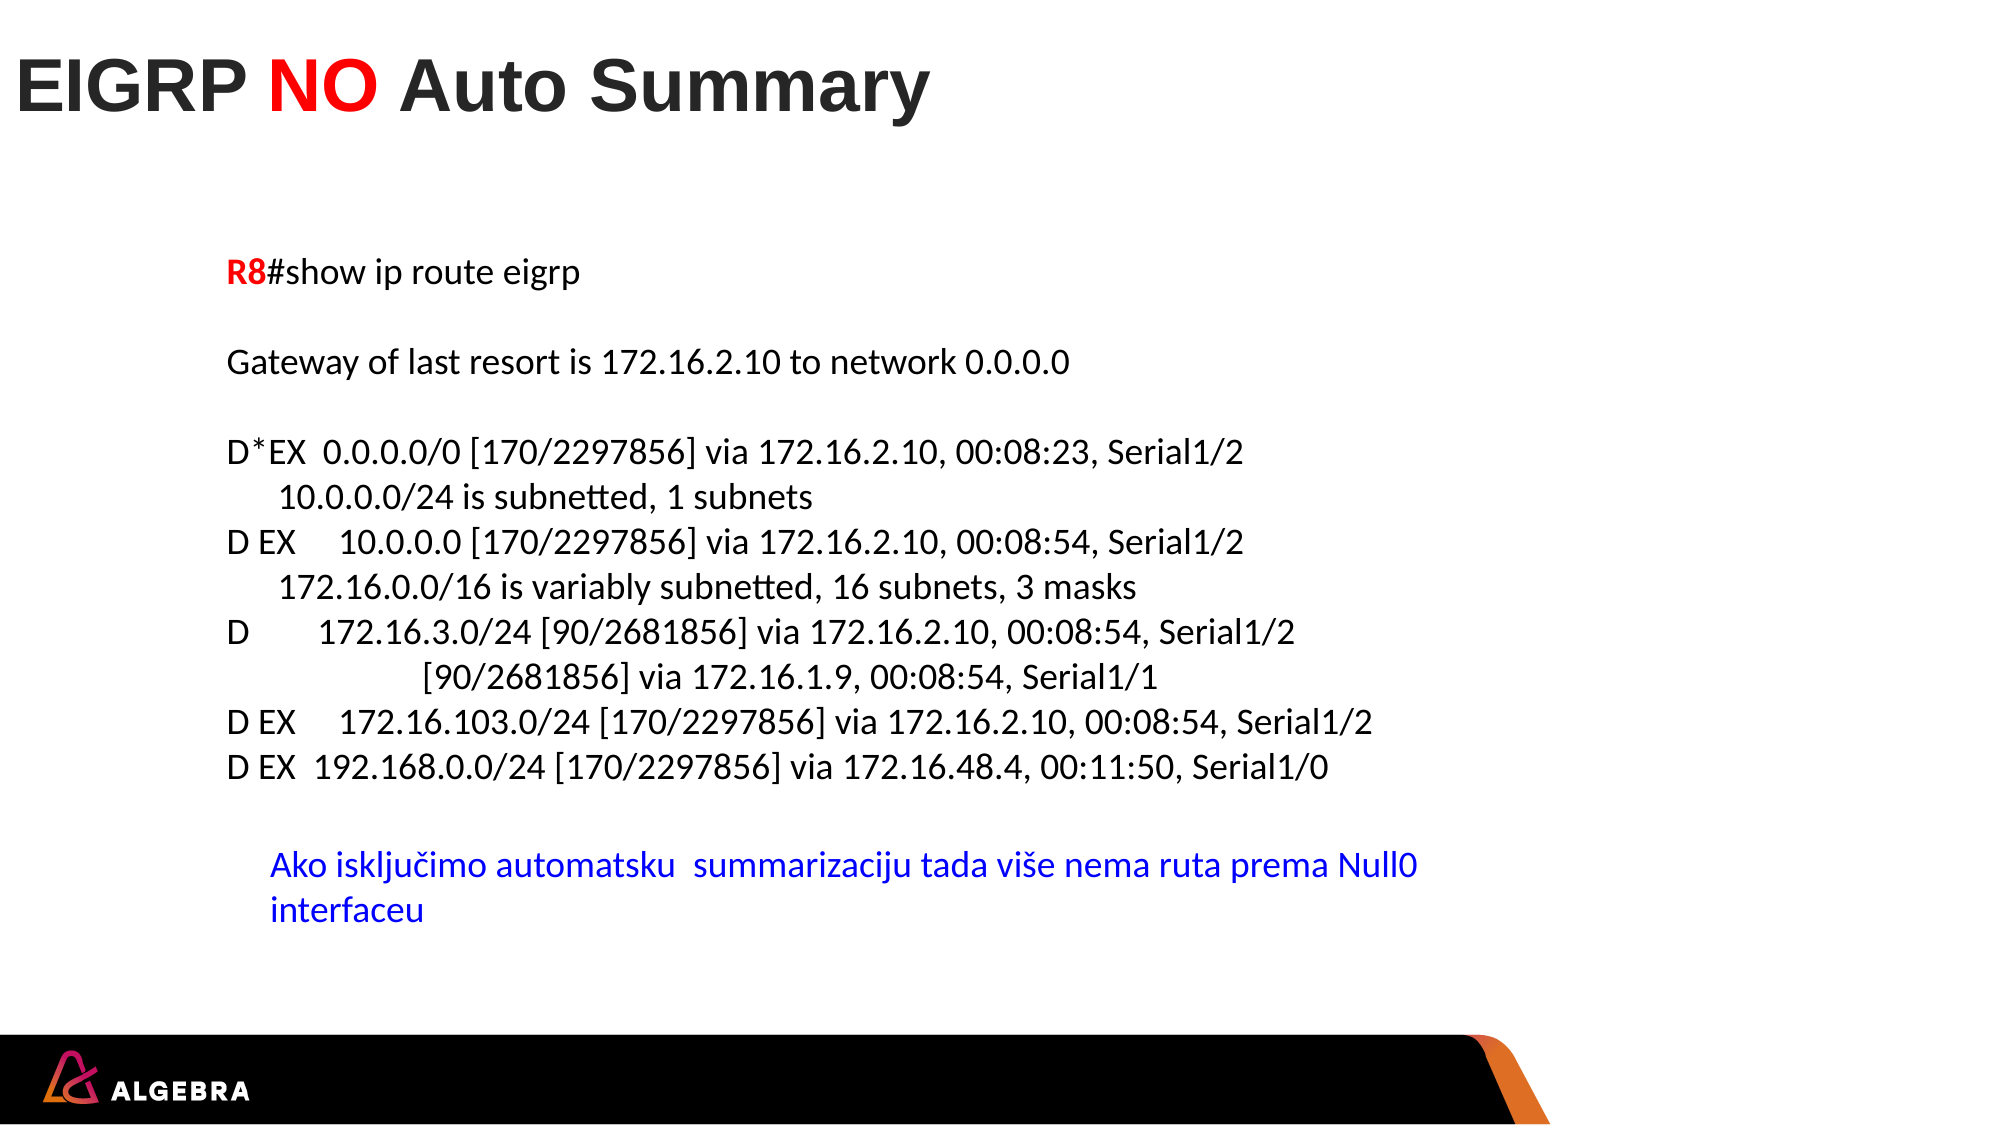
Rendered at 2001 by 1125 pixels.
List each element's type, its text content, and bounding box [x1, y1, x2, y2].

title EIGRP NO Auto Summary [0, 0, 1739, 176]
picture [0, 1034, 1733, 1125]
text_box Ako isključimo automatsku summarizaciju tada više nema ruta prema Null0 interfaceu [255, 832, 1517, 938]
text_box R8#show ip route eigrp Gateway of last resort is 172.16.2.10 to network 0.0.0.0 D*EX 0.0.0.0/0 [170/2297856] via 172.16.2.10, 00:08:23, Serial1/2 10.0.0.0/24 is subnetted, 1 subnets D EX 10.0.0.0 [170/2297856] via 172.16.2.10, 00:08:54, Serial1/2 172.16.0.0/16 is variably subnetted, 16 subnets, 3 masks D 172.16.3.0/24 [90/2681856] via 172.16.2.10, 00:08:54, Serial1/2 [90/2681856] via 172.16.1.9, 00:08:54, Serial1/1 D EX 172.16.103.0/24 [170/2297856] via 172.16.2.10, 00:08:54, Serial1/2 D EX 192.168.0.0/24 [170/2297856] via 172.16.48.4, 00:11:50, Serial1/0 [211, 239, 1712, 794]
